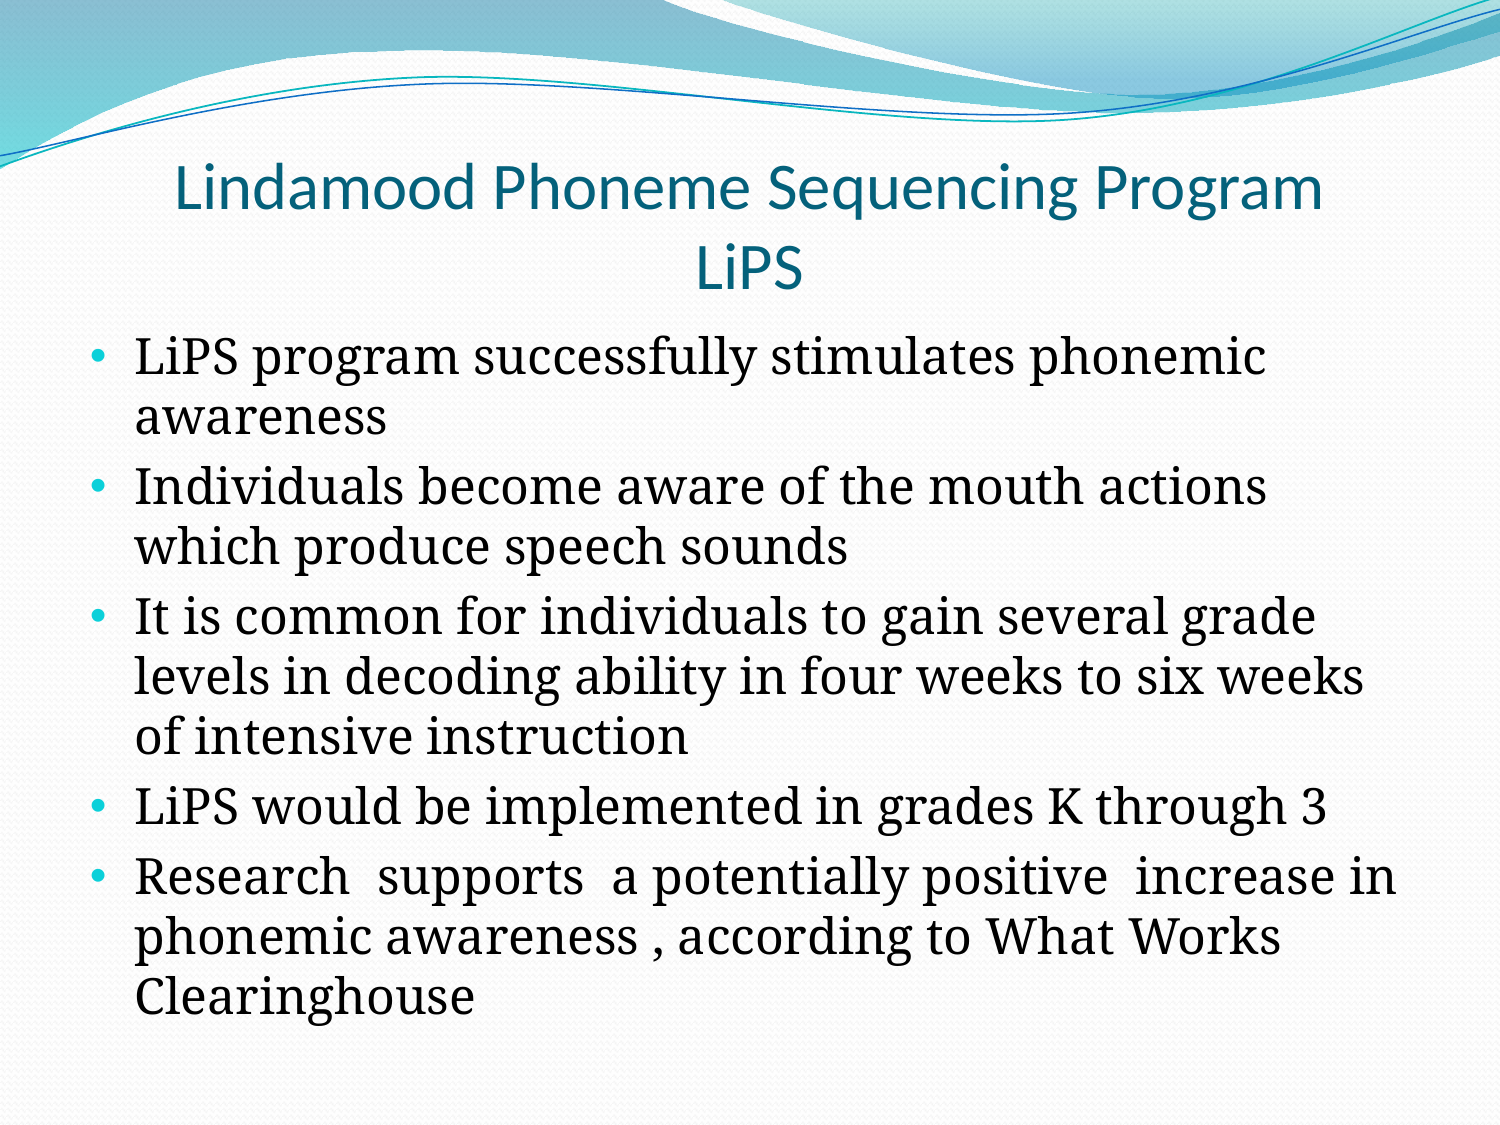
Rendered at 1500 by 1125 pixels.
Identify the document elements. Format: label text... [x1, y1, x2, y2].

title Lindamood Phoneme Sequencing Program LiPS [75, 115, 1425, 303]
list LiPS program successfully stimulates phonemic awareness Individuals become aware of the mouth actions which produce speech sounds It is common for individuals to gain several grade levels in decoding ability in four weeks to six weeks of intensive instruction LiPS would be implemented in grades K through 3 Research supports a potentially positive increase in phonemic awareness , according to What Works Clearinghouse [75, 317, 1425, 1038]
